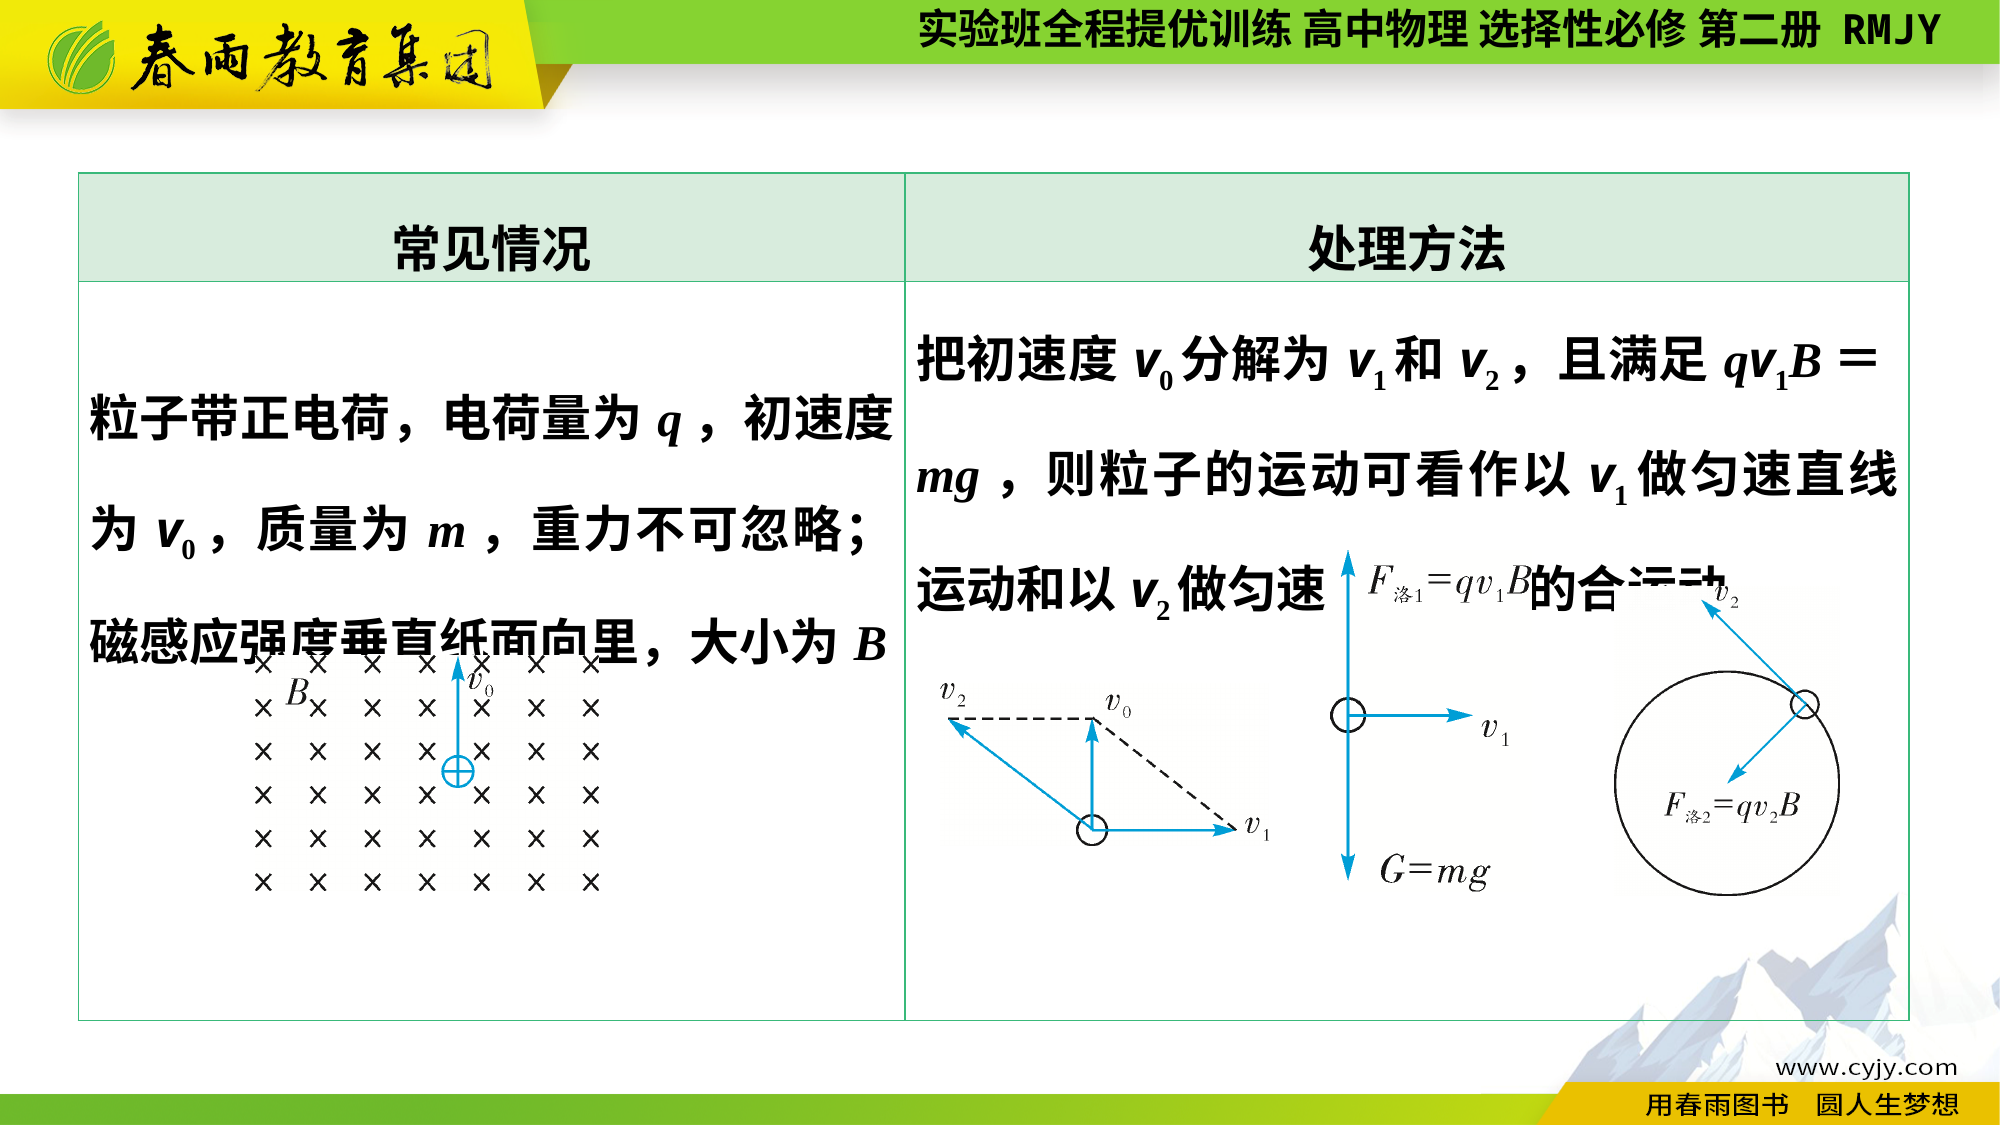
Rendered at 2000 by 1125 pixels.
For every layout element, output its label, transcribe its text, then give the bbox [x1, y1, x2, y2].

table_cell 把初速度v0分解为v1和v2，且满足qv1B＝mg，则粒子的运动可看作以v1做匀速直线运动和以v2做匀速圆周运动的合运动 [906, 282, 1908, 1020]
table_cell 粒子带正电荷，电荷量为q，初速度为v0，质量为m，重力不可忽略；磁感应强度垂直纸面向里，大小为B [79, 282, 904, 1020]
table_header 常见情况 [79, 174, 904, 281]
picture [0, 0, 2000, 1125]
table_header 处理方法 [906, 174, 1908, 281]
